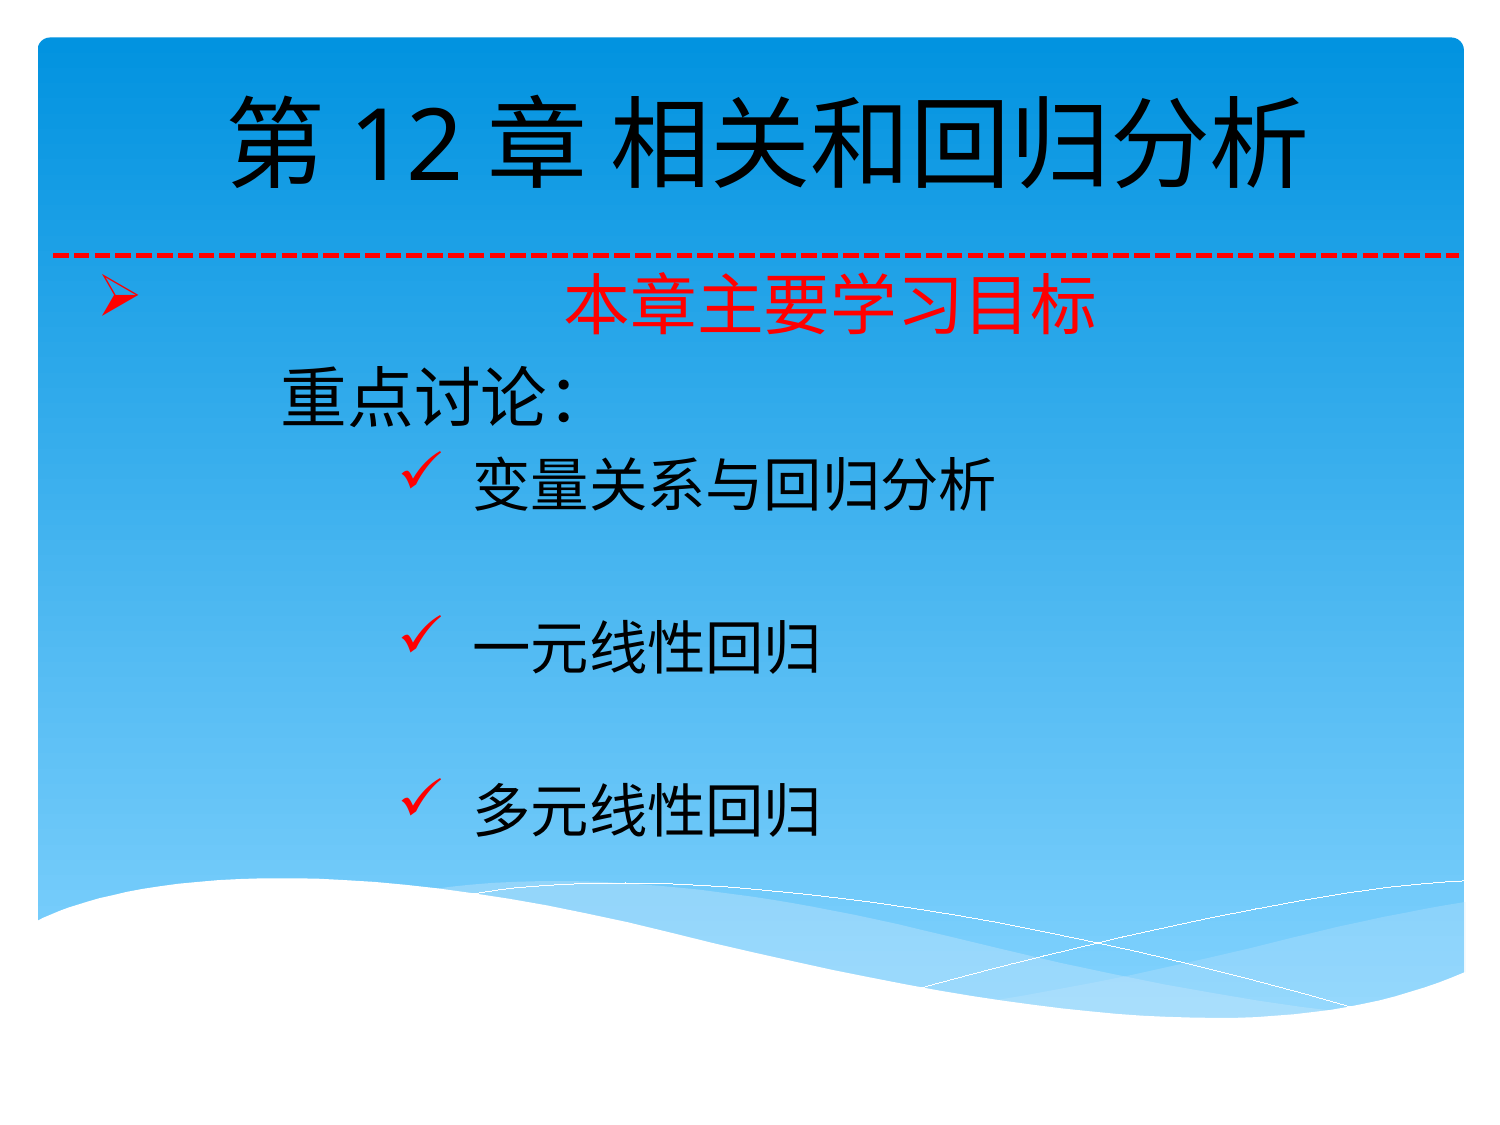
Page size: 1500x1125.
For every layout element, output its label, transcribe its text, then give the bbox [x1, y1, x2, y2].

subtitle 本章主要学习目标 重点讨论： 变量关系与回归分析 一元线性回归 多元线性回归 [82, 264, 1430, 929]
title 第12章 相关和回归分析 [76, 90, 1459, 209]
